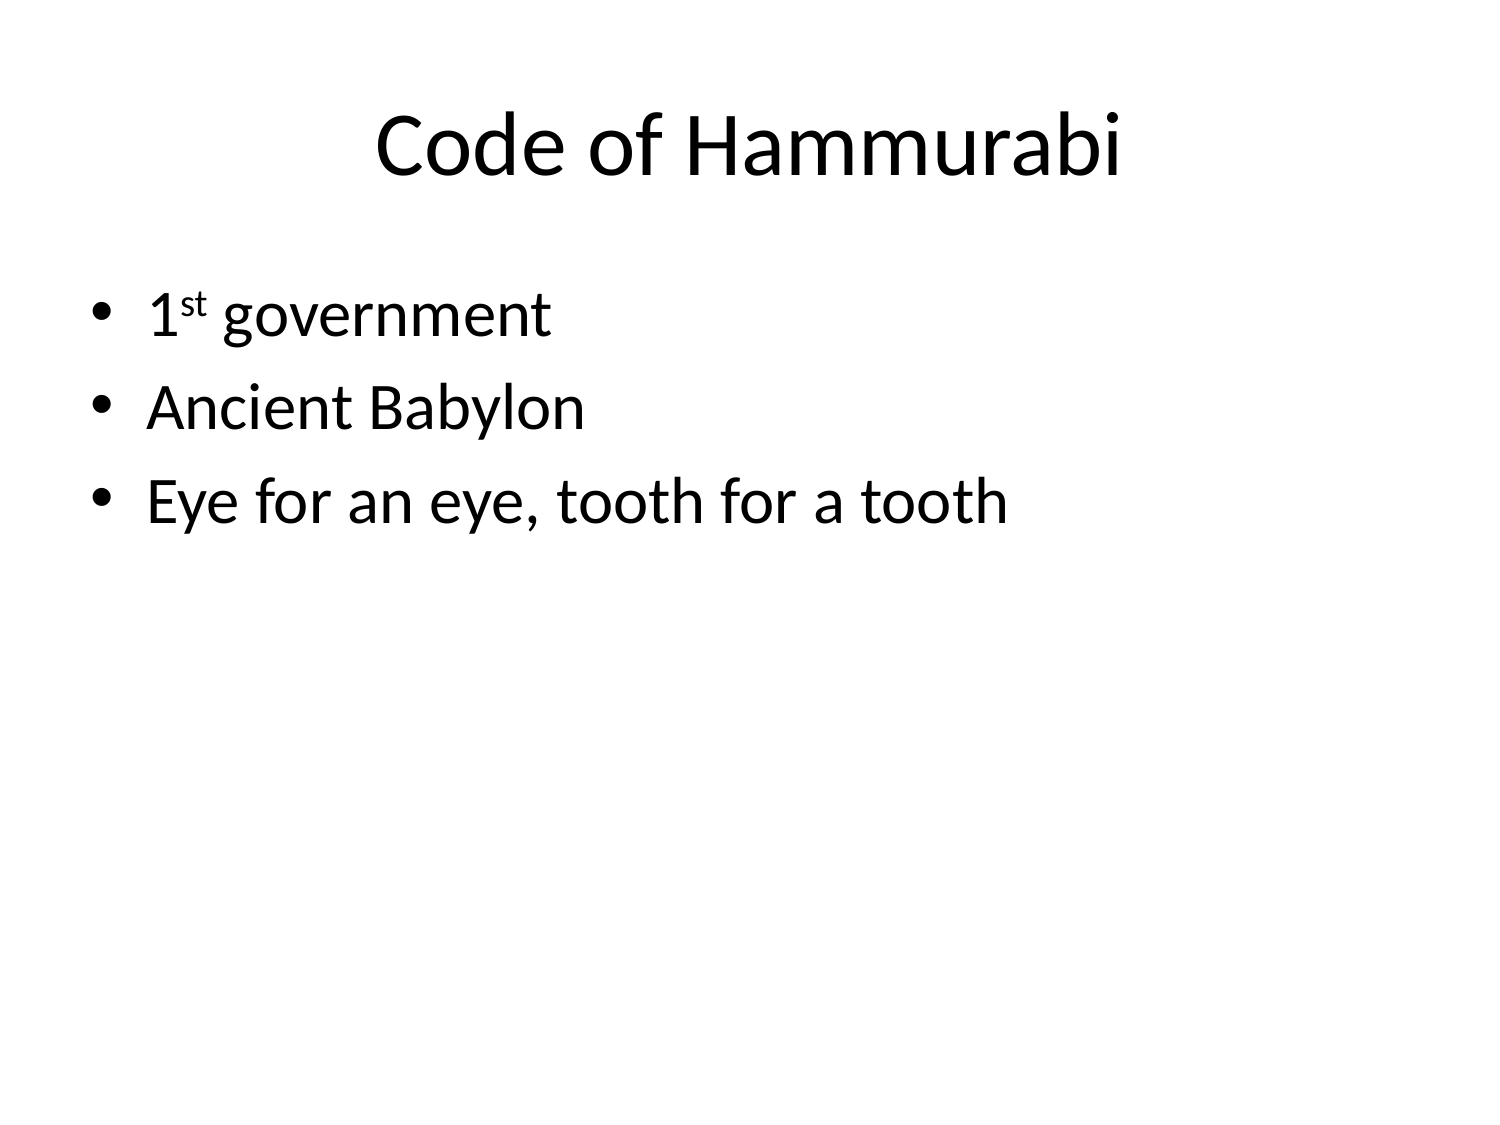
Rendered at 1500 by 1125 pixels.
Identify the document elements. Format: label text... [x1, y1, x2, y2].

list 1st government Ancient Babylon Eye for an eye, tooth for a tooth [75, 262, 1425, 1005]
title Code of Hammurabi [75, 45, 1425, 233]
